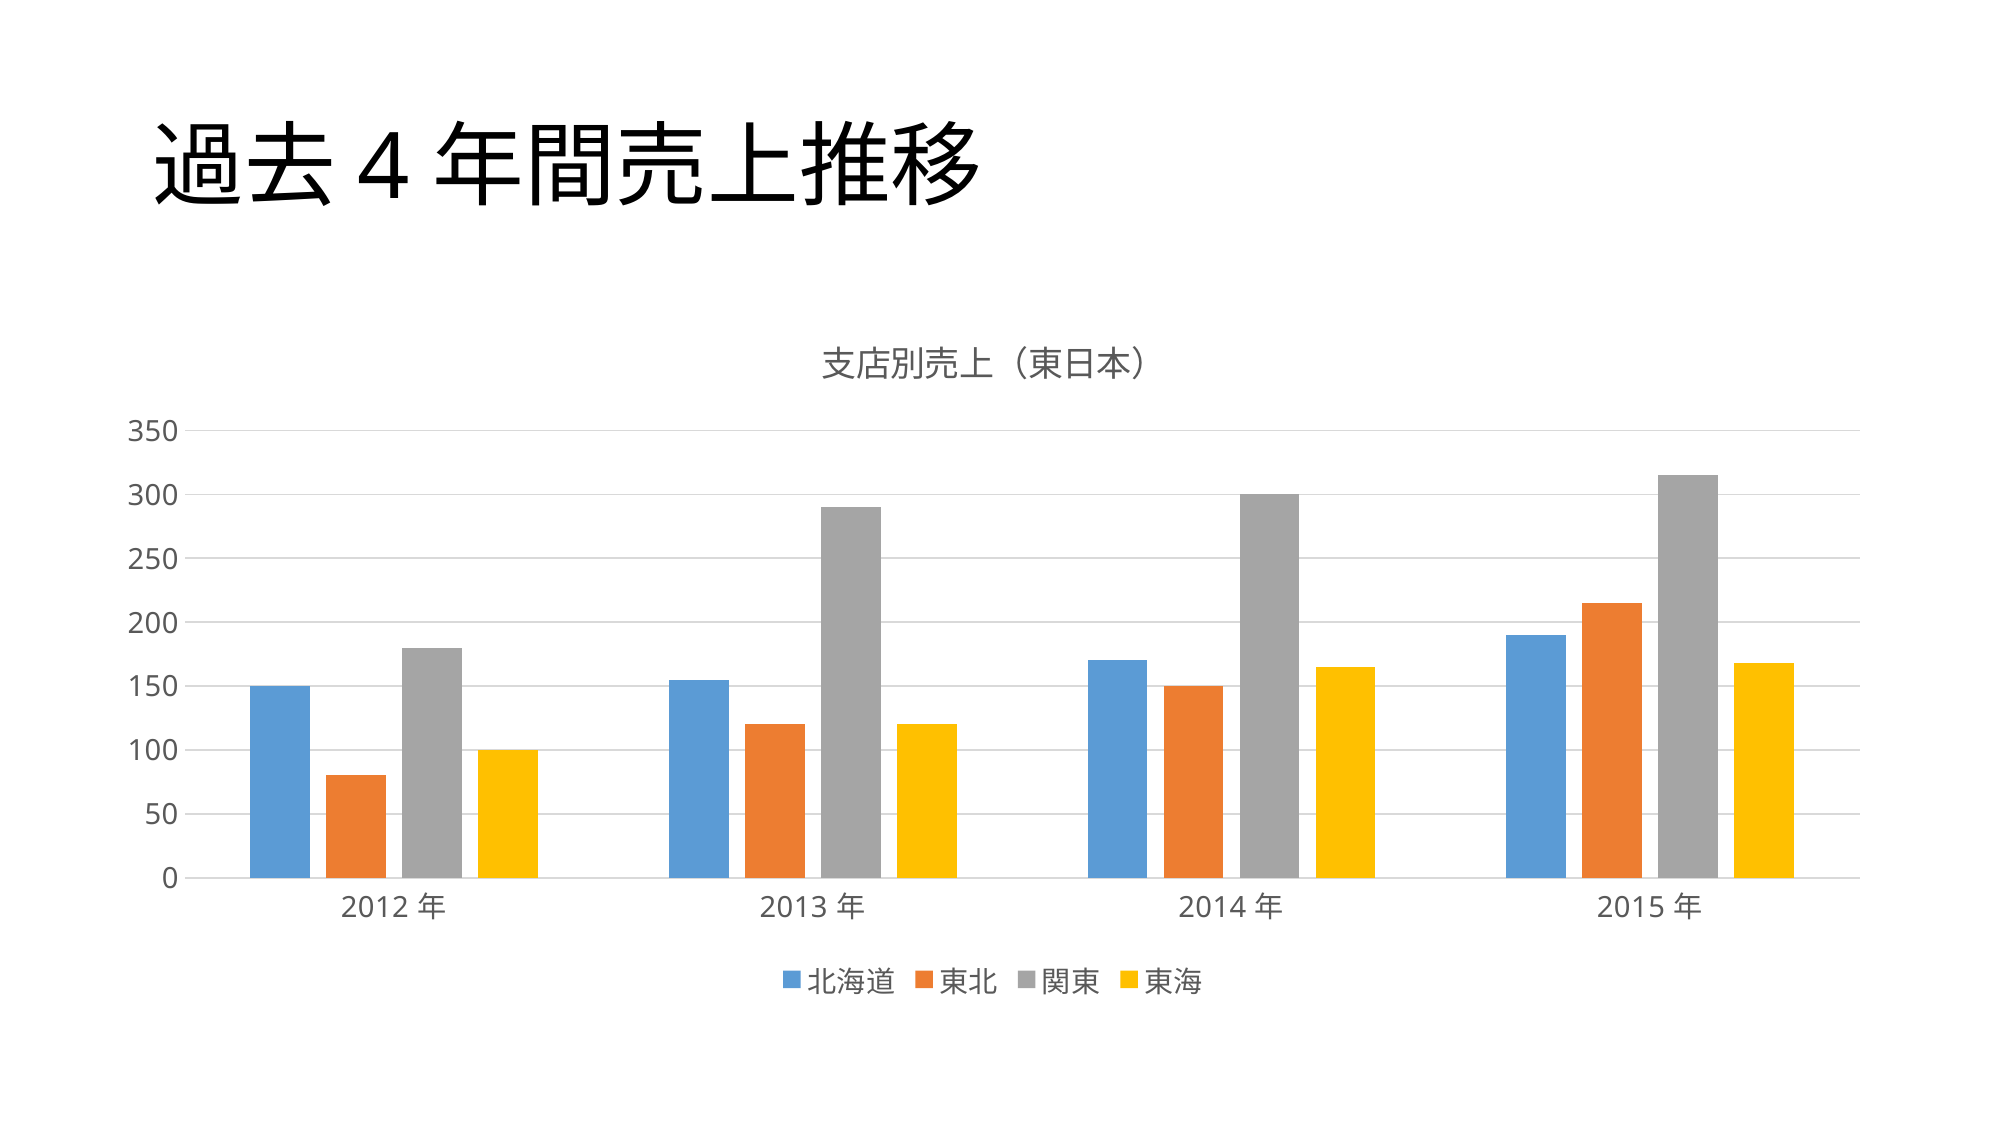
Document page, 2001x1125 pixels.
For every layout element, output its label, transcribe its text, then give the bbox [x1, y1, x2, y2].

title 過去4年間売上推移 [137, 59, 1863, 278]
chart [91, 302, 1896, 1007]
